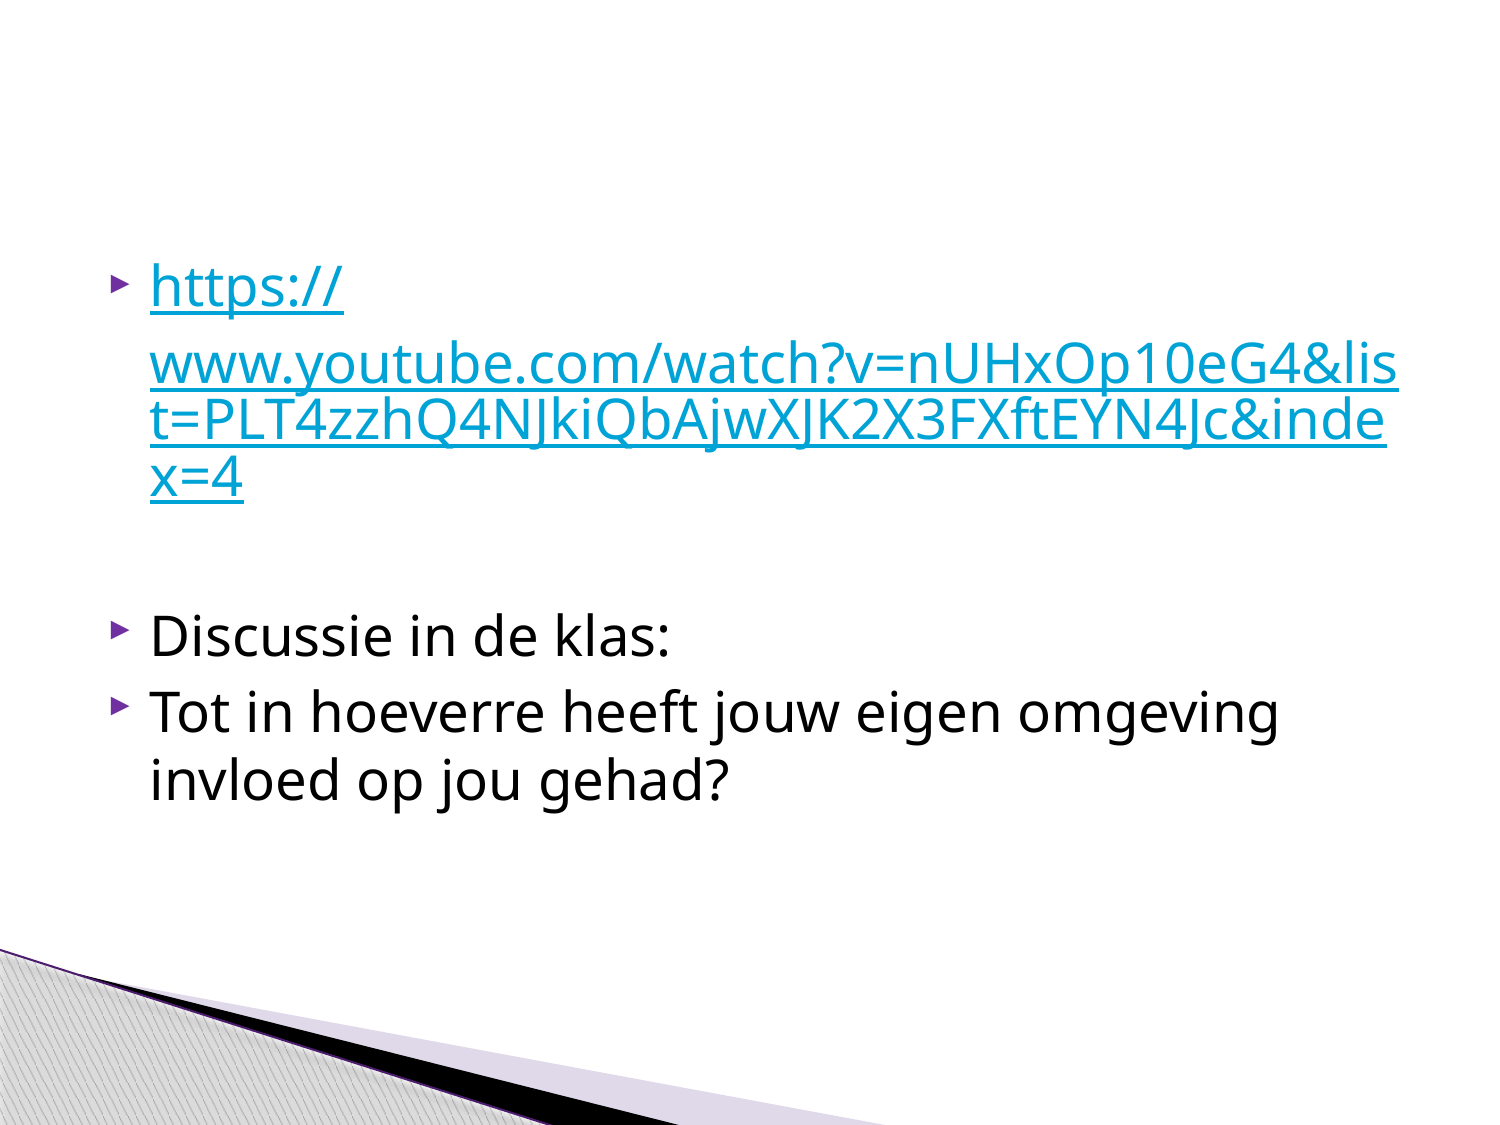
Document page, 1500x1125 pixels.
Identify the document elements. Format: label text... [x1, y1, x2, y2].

list https://www.youtube.com/watch?v=nUHxOp10eG4&list=PLT4zzhQ4NJkiQbAjwXJK2X3FXftEYN4Jc&index=4 Discussie in de klas: Tot in hoeverre heeft jouw eigen omgeving invloed op jou gehad? [75, 243, 1425, 986]
